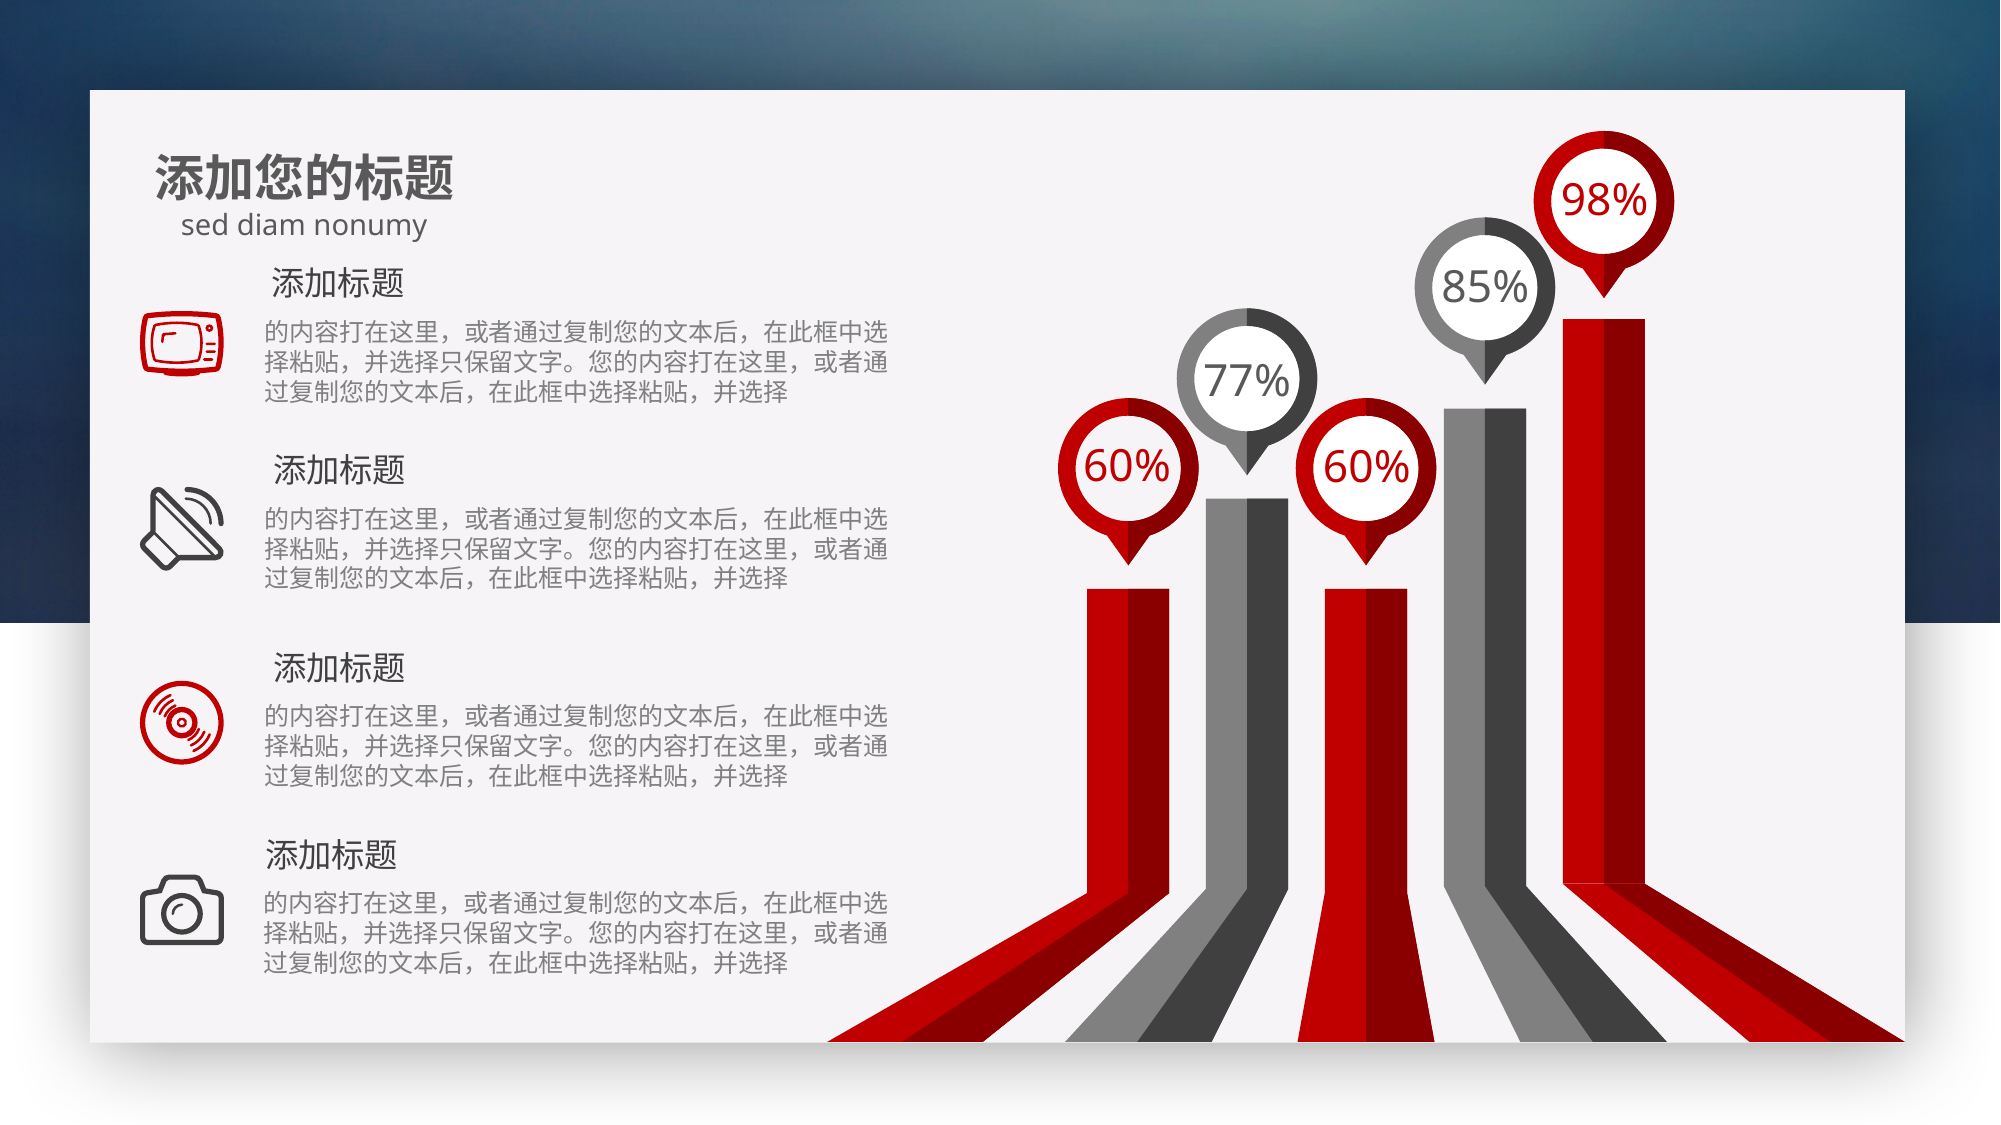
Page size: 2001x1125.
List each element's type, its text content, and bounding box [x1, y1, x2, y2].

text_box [249, 639, 914, 800]
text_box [1443, 408, 1562, 1042]
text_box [1562, 319, 1905, 1042]
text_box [1295, 398, 1437, 566]
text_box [1297, 588, 1435, 1042]
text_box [139, 311, 224, 377]
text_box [139, 680, 224, 765]
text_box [249, 255, 914, 415]
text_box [1176, 308, 1318, 476]
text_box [1414, 217, 1556, 385]
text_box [827, 588, 1170, 1042]
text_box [139, 874, 224, 946]
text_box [248, 826, 913, 987]
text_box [1057, 398, 1199, 566]
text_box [249, 441, 914, 602]
text_box 添加您的标题 sed diam nonumy [139, 138, 469, 249]
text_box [1064, 498, 1289, 1042]
picture [0, 0, 2000, 623]
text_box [1533, 130, 1675, 299]
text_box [139, 486, 224, 571]
